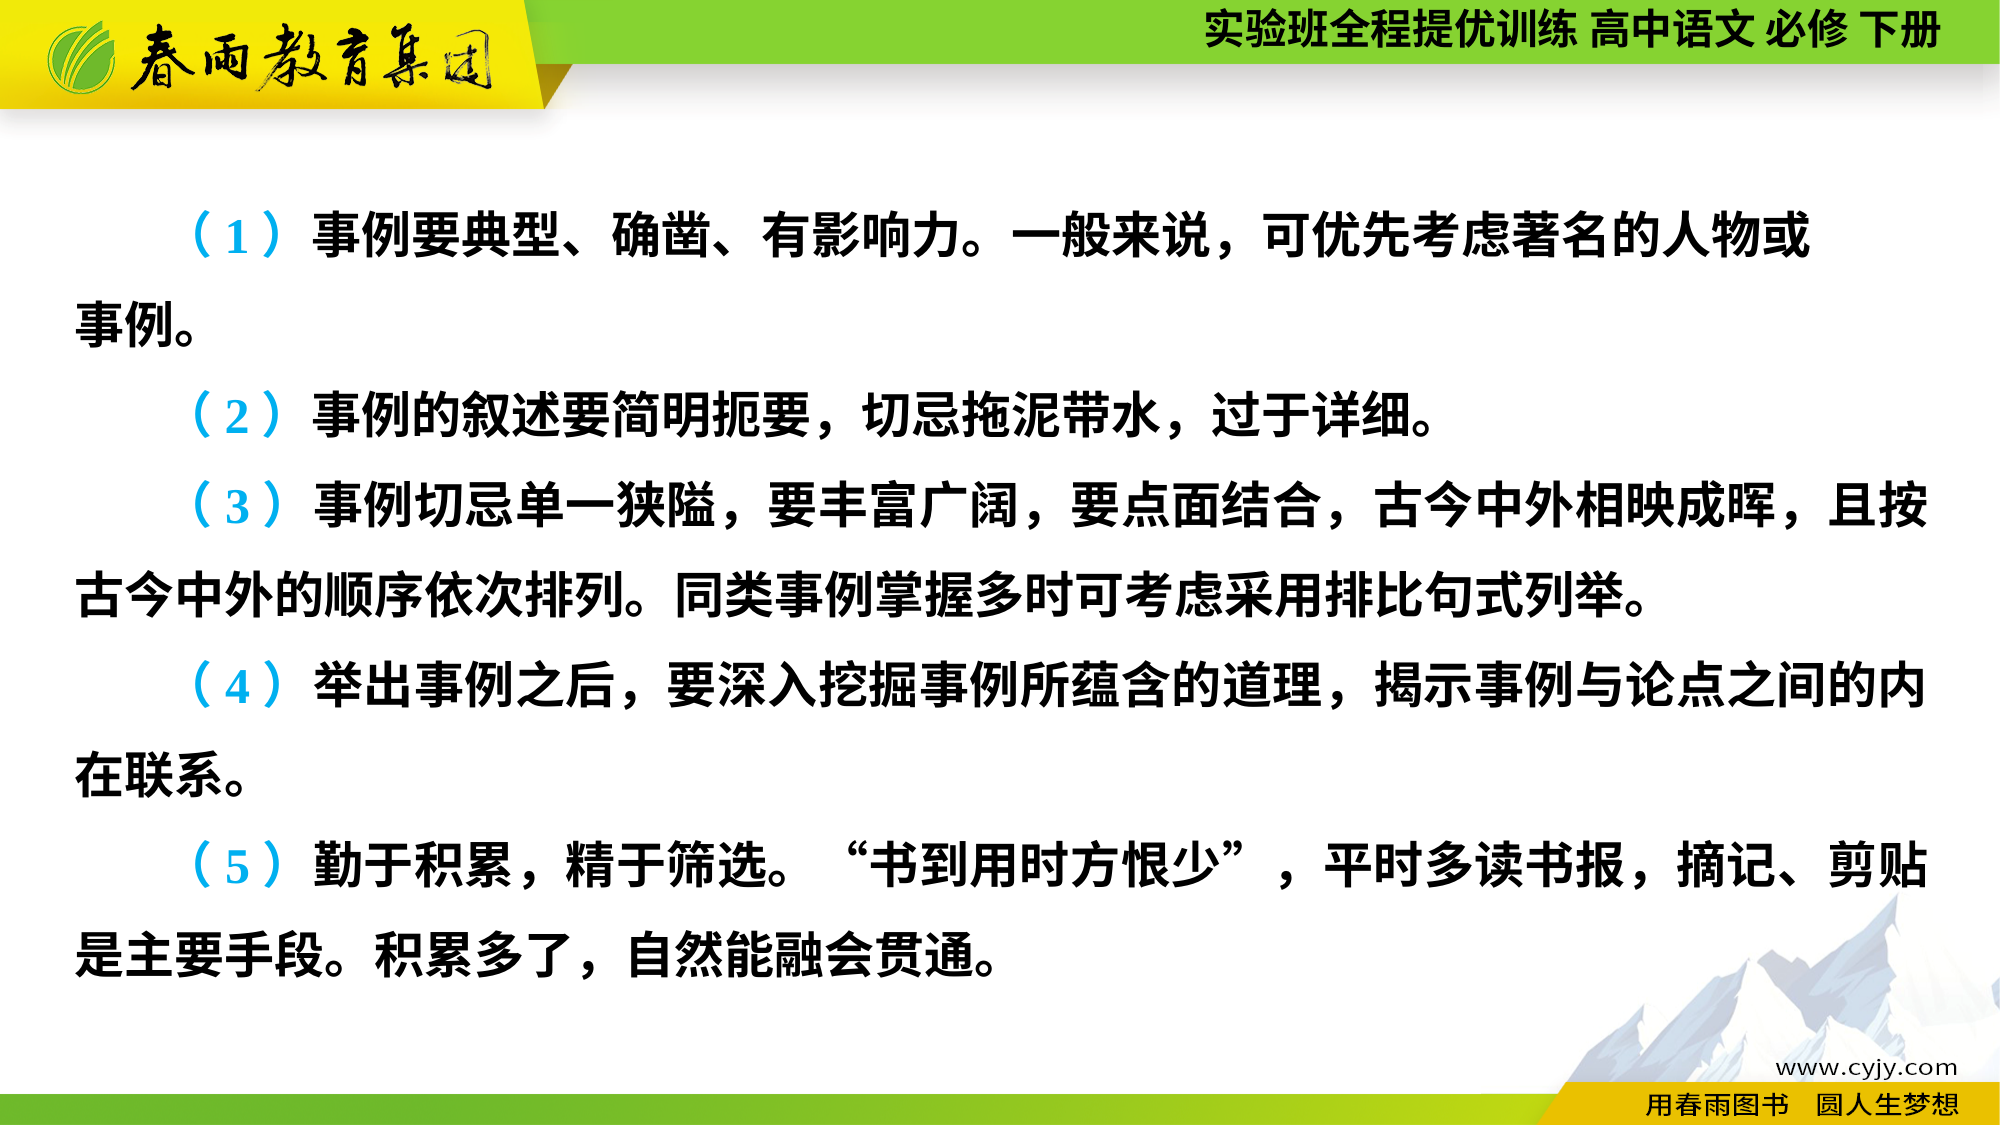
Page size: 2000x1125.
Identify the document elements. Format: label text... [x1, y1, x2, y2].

picture [0, 0, 2000, 1125]
list （1）事例要典型、确凿、有影响力。一般来说，可优先考虑著名的人物或 事例。 （2）事例的叙述要简明扼要，切忌拖泥带水，过于详细。 （3）事例切忌单一狭隘，要丰富广阔，要点面结合，古今中外相映成晖，且按古今中外的顺序依次排列。同类事例掌握多时可考虑采用排比句式列举。 （4）举出事例之后，要深入挖掘事例所蕴含的道理，揭示事例与论点之间的内在联系。 （5）勤于积累，精于筛选。“书到用时方恨少”，平时多读书报，摘记、剪贴是主要手段。积累多了，自然能融会贯通。 [59, 166, 1944, 1000]
